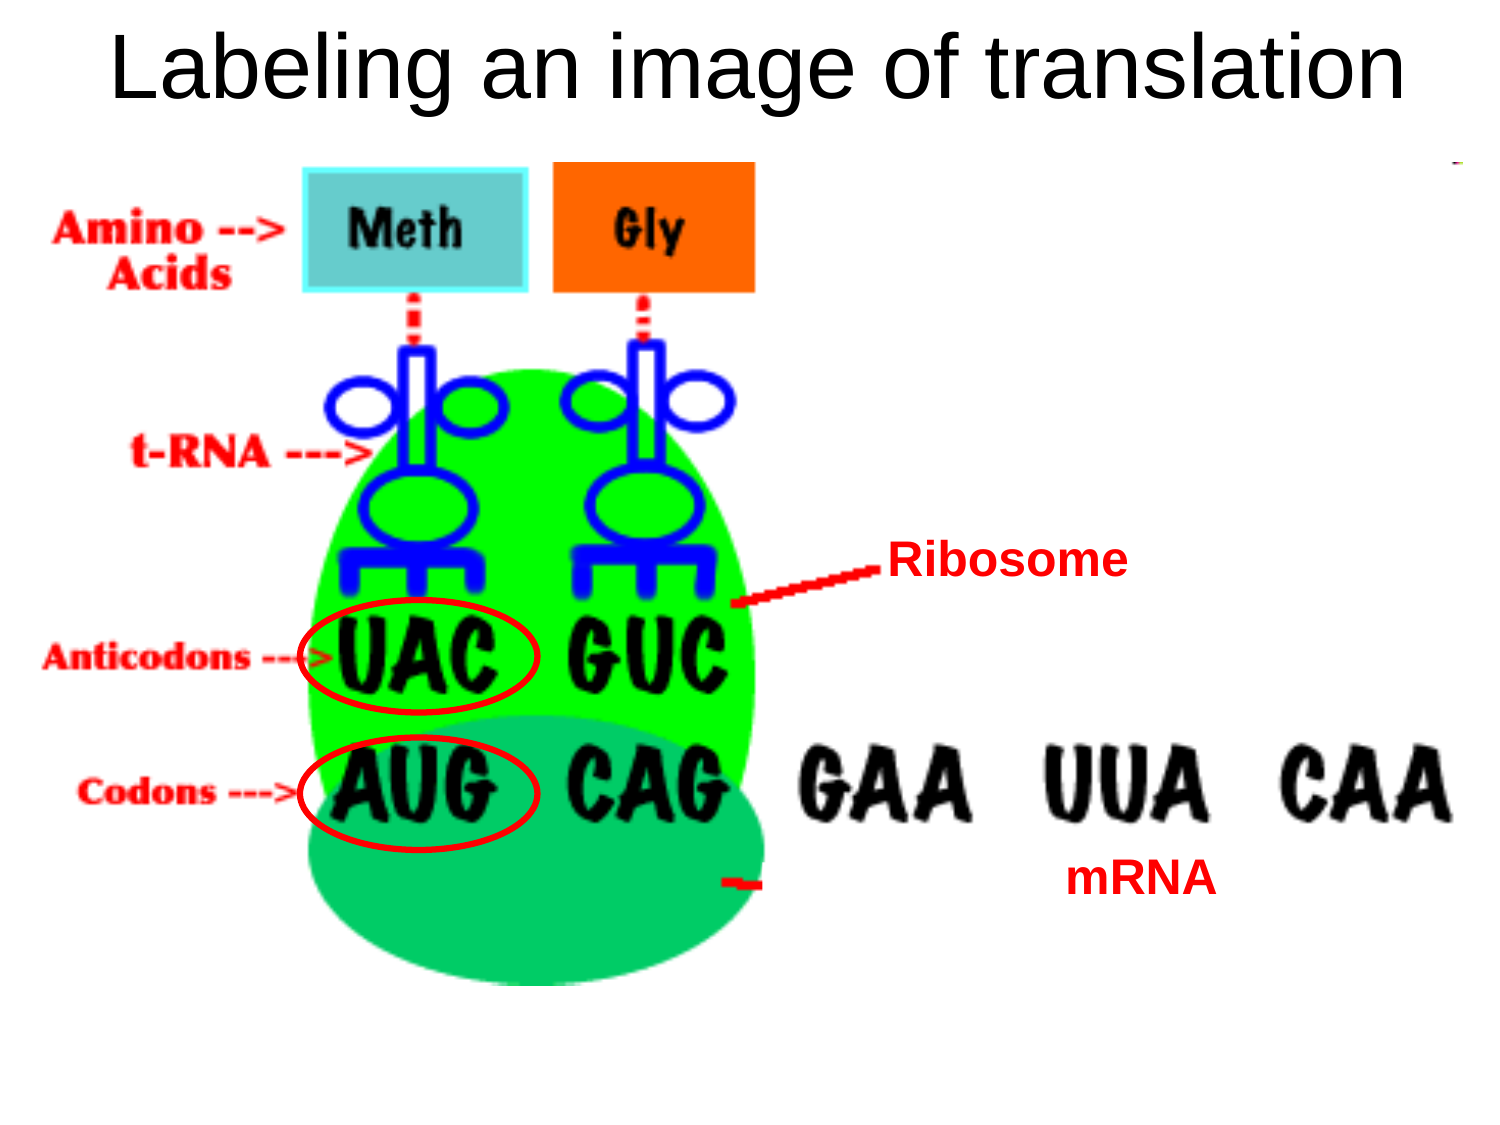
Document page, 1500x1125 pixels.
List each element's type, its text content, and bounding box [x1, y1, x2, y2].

picture [37, 162, 1463, 986]
text_box Labeling an image of translation [93, 0, 1425, 125]
